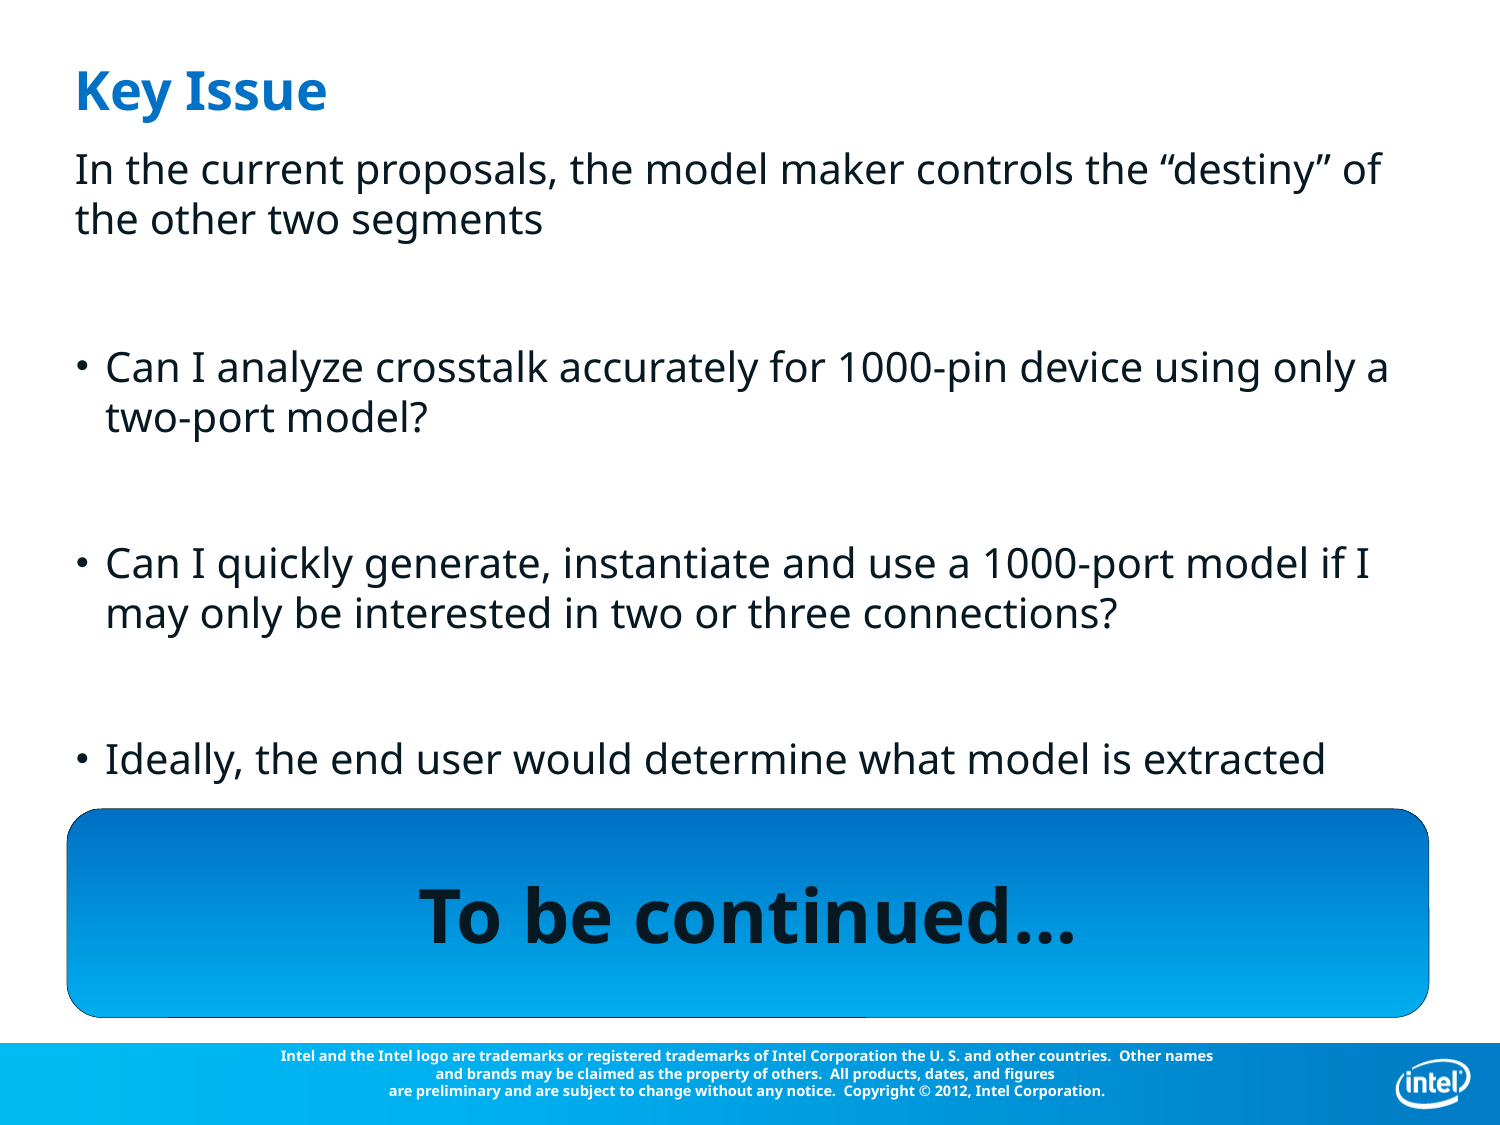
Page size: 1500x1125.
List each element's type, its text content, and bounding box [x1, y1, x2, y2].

text_box To be continued… [66, 808, 1430, 1018]
picture [1324, 1043, 1500, 1125]
title Key Issue [74, 66, 1425, 142]
list In the current proposals, the model maker controls the “destiny” of the other two segments Can I analyze crosstalk accurately for 1000-pin device using only a two-port model? Can I quickly generate, instantiate and use a 1000-port model if I may only be interested in two or three connections? Ideally, the end user would determine what model is extracted [74, 142, 1425, 825]
picture [1289, 1043, 1296, 1125]
picture [1245, 1043, 1252, 1125]
picture [1307, 1043, 1314, 1125]
